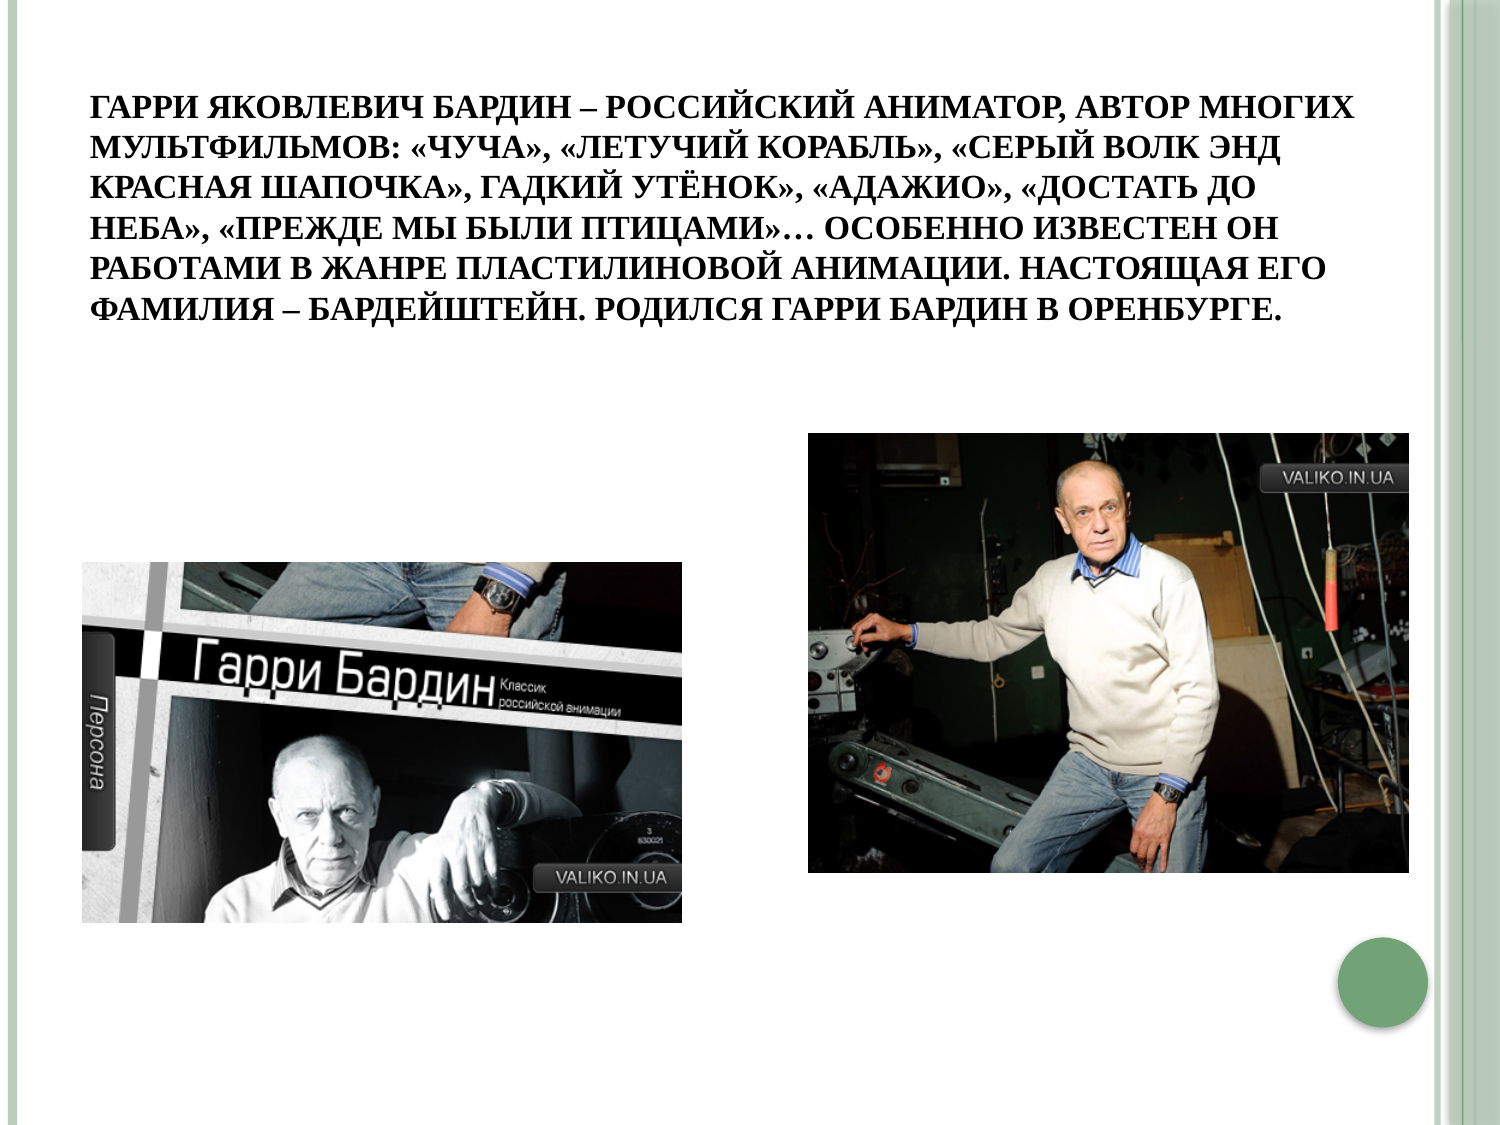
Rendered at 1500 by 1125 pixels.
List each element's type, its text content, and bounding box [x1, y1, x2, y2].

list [81, 561, 683, 923]
title Гарри Яковлевич Бардин – российский аниматор, автор многих мультфильмов: «Чуча», «Летучий корабль», «Серый Волк энд Красная Шапочка», Гадкий утёнок», «Адажио», «Достать до неба», «Прежде мы были птицами»… Особенно известен он работами в жанре пластилиновой анимации. Настоящая его фамилия – Бардейштейн. Родился Гарри Бардин в Оренбурге. [75, 45, 1395, 375]
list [807, 433, 1409, 874]
